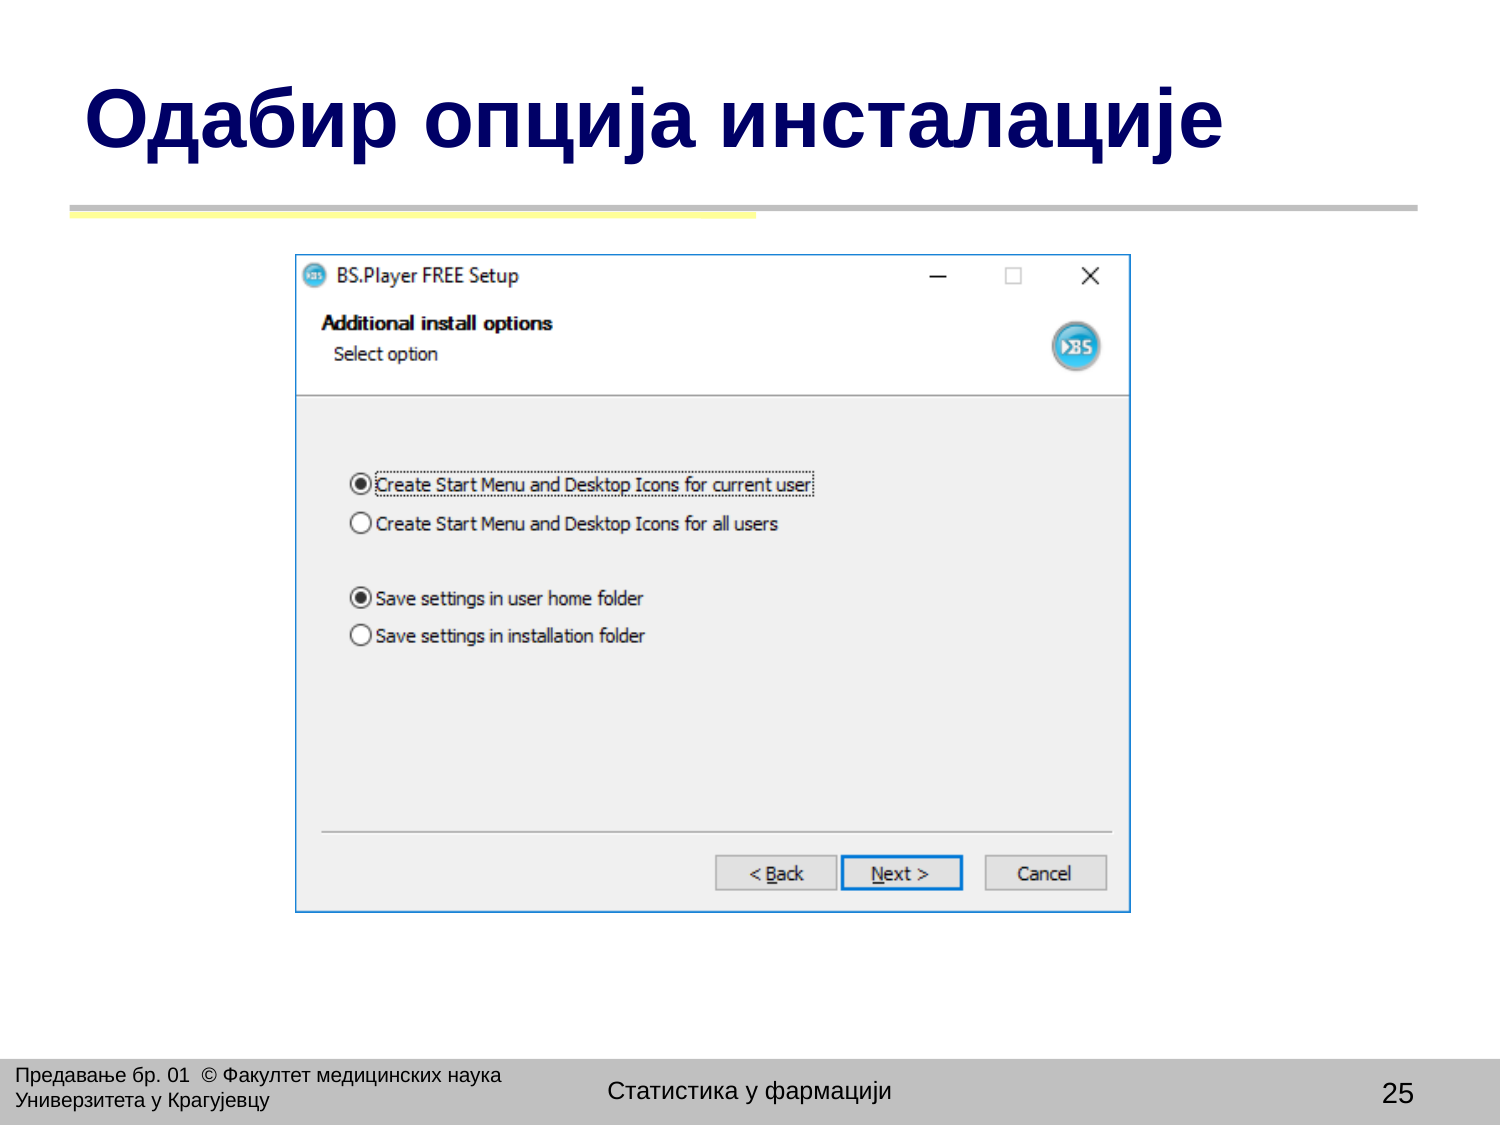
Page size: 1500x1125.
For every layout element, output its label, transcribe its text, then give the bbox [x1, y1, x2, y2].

slide_number Предавање бр. 01 © Факултет медицинских наука Универзитета у Крагујевцу [0, 1053, 614, 1108]
picture [295, 254, 1131, 914]
slide_number 25 [1079, 1066, 1430, 1125]
footer Статистика у фармацији [512, 1066, 988, 1125]
title Одабир опција инсталације [69, 19, 1426, 208]
